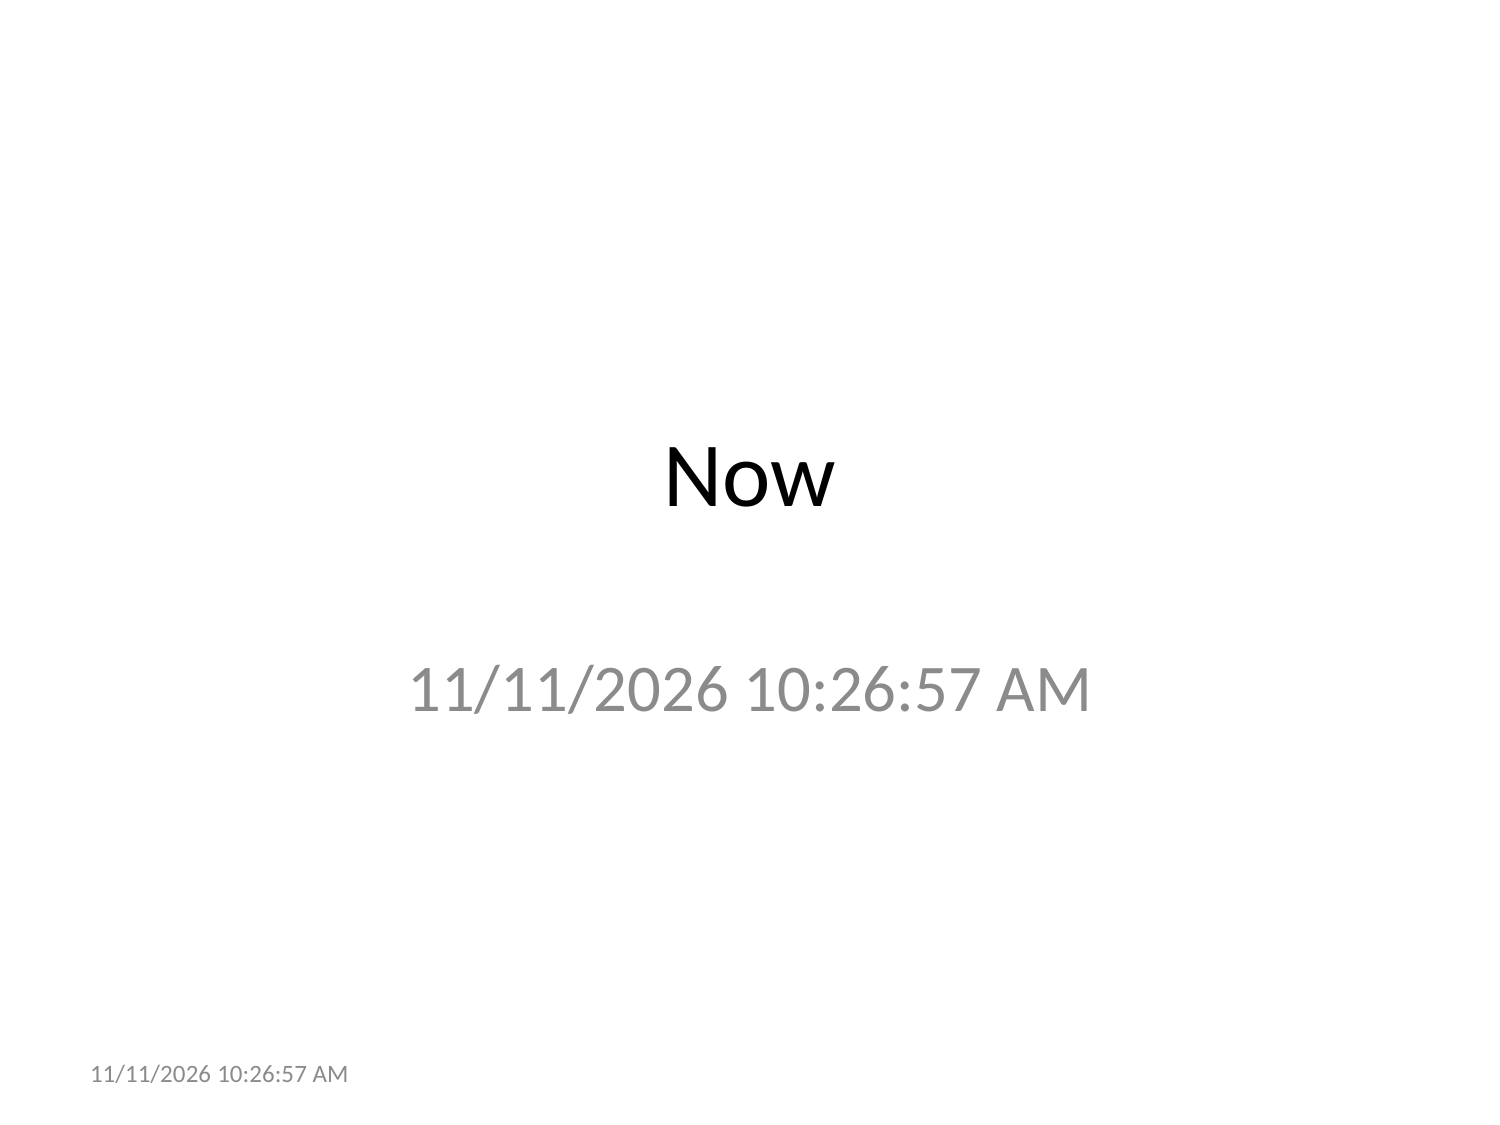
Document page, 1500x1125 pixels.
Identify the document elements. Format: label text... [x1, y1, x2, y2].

subtitle 2011-12-19 10:20:04 AM [225, 637, 1275, 925]
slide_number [75, 1042, 425, 1103]
title Now [112, 349, 1388, 591]
